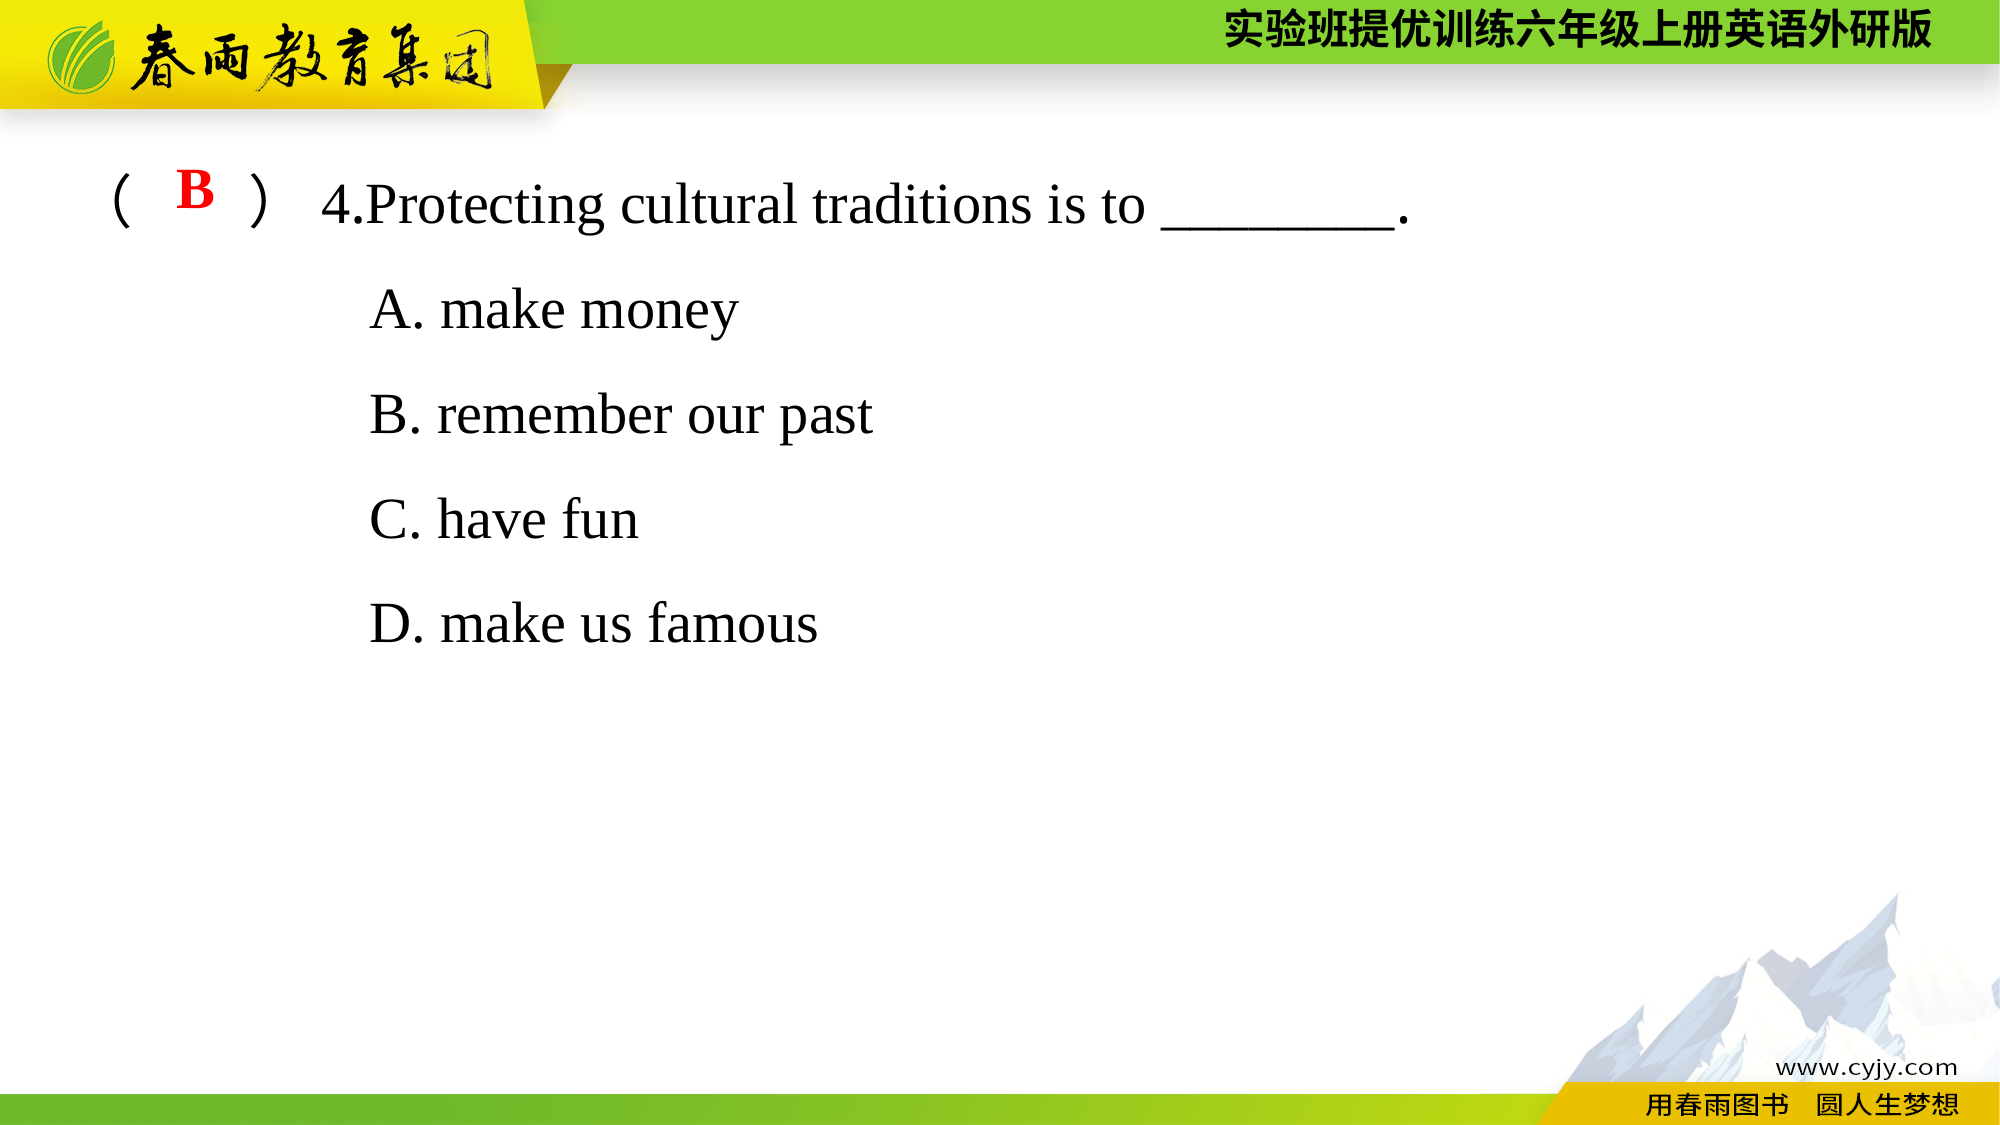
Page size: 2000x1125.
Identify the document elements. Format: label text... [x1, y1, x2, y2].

list （ ）4.Protecting cultural traditions is to ________. A. make money B. remember our past C. have fun D. make us famous [59, 122, 1944, 655]
picture [0, 0, 2000, 1125]
text_box B [161, 143, 231, 228]
